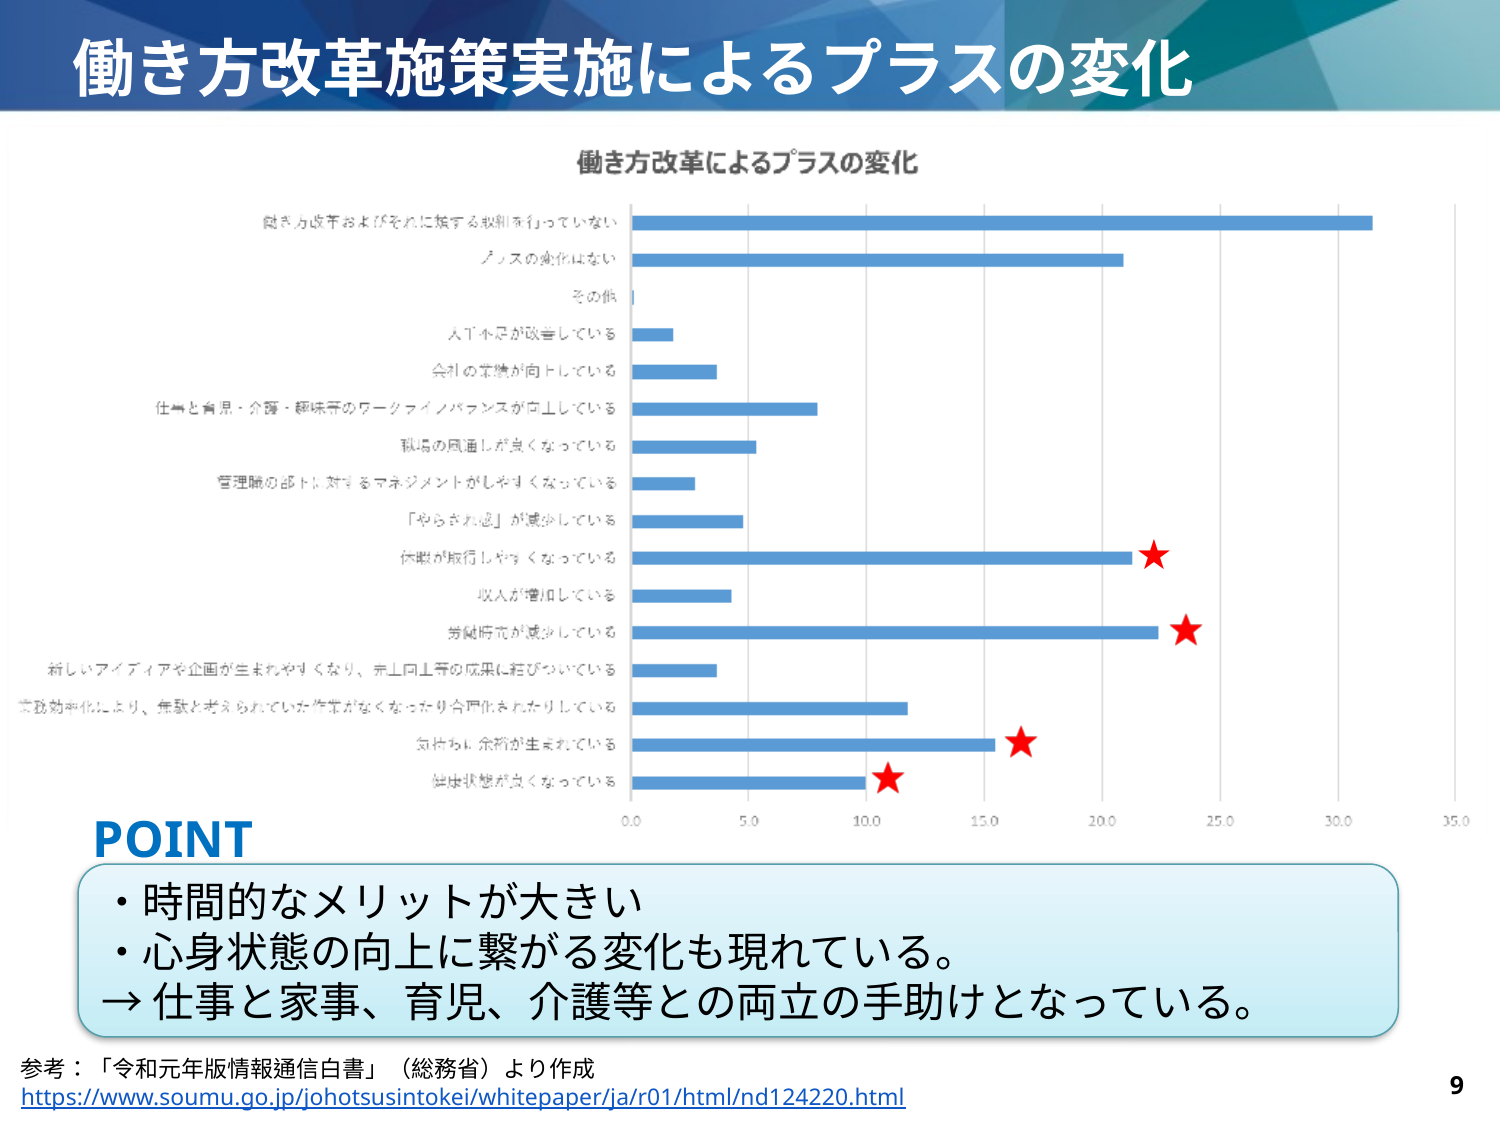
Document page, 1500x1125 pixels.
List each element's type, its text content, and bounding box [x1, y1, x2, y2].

text_box ・時間的なメリットが大きい ・心身状態の向上に繋がる変化も現れている。 →仕事と家事、育児、介護等との両立の手助けとなっている。 [77, 863, 1400, 1038]
picture [0, 0, 1500, 1125]
text_box 参考：「令和元年版情報通信白書」（総務省）より作成 https://www.soumu.go.jp/johotsusintokei/whitepaper/ja/r01/html/nd124220.html [6, 1047, 1260, 1121]
text_box POINT [78, 848, 295, 875]
title 働き方改革施策実施によるプラスの変化 [57, 21, 1441, 89]
